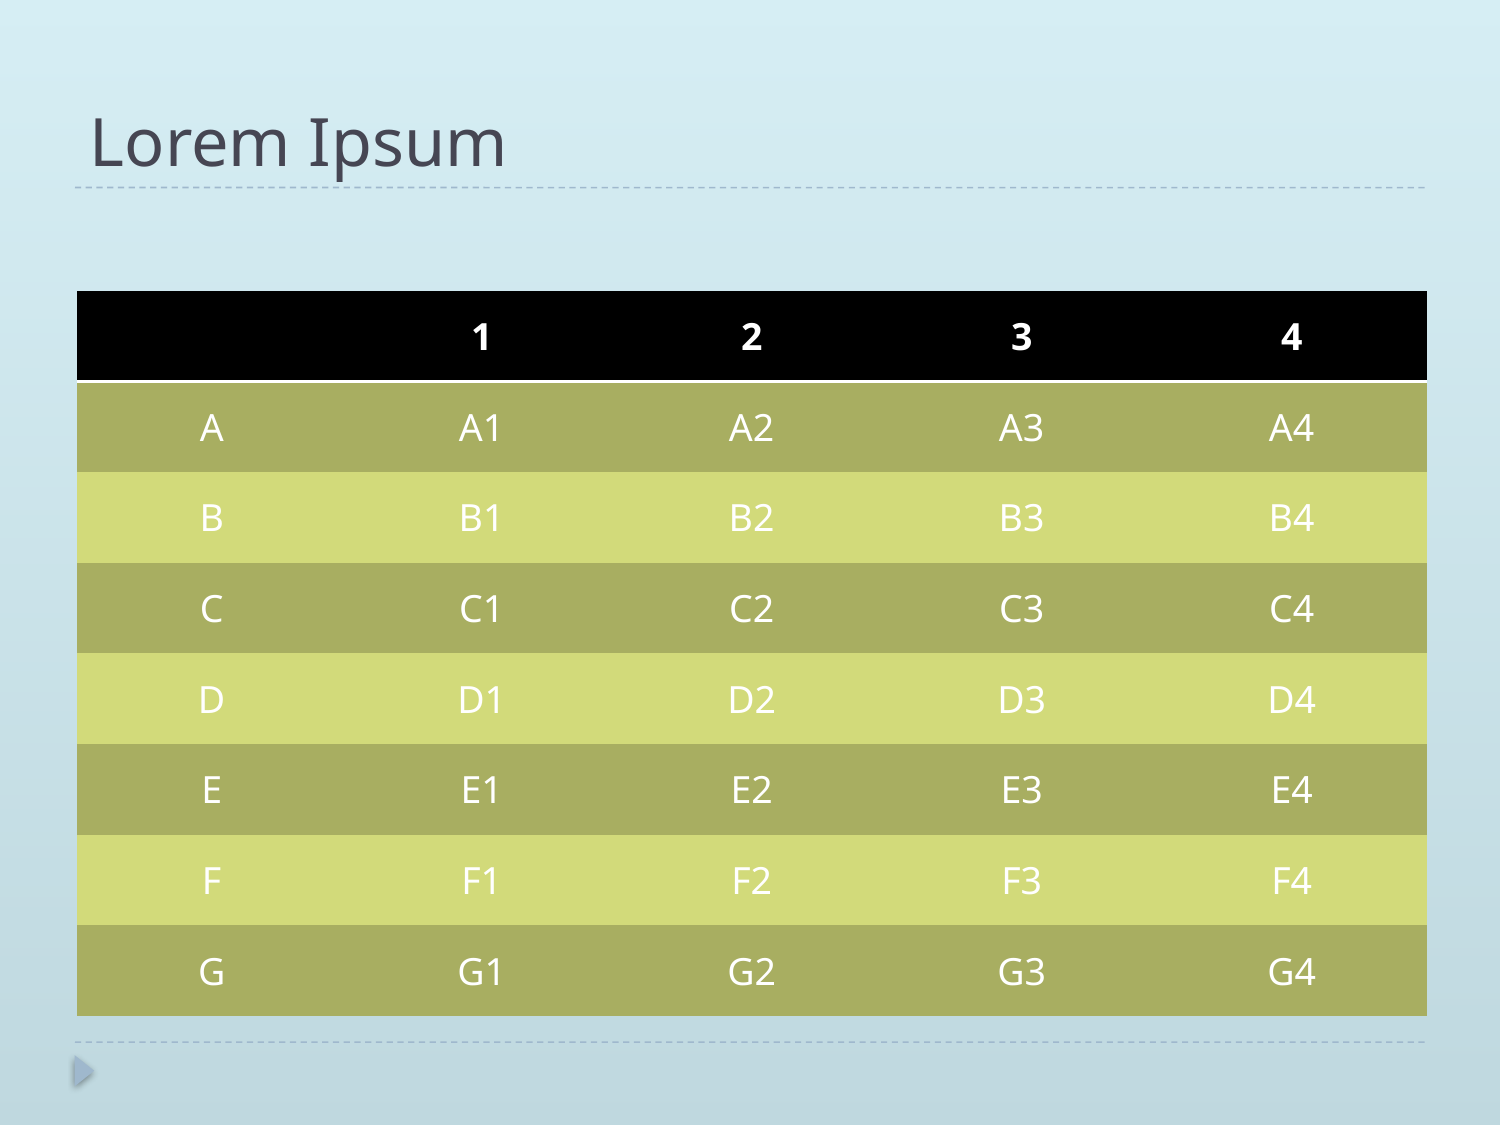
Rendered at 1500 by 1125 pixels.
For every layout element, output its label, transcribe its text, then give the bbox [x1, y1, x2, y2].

table_cell D2 [617, 653, 887, 744]
table_cell B2 [617, 472, 887, 563]
table_cell E [77, 744, 347, 835]
table_cell F4 [1157, 835, 1427, 925]
table_cell B4 [1157, 472, 1427, 563]
table_cell G [77, 925, 347, 1016]
table_cell A2 [617, 383, 887, 472]
table_cell C1 [347, 563, 617, 653]
table_header 1 [347, 291, 617, 380]
table_cell A1 [347, 383, 617, 472]
table_cell E3 [887, 744, 1157, 835]
table_cell F [77, 835, 347, 925]
table_cell C [77, 563, 347, 653]
table_cell G3 [887, 925, 1157, 1016]
table_cell A4 [1157, 383, 1427, 472]
table_header 3 [887, 291, 1157, 380]
table_cell A3 [887, 383, 1157, 472]
table_cell F2 [617, 835, 887, 925]
table_cell B3 [887, 472, 1157, 563]
table_cell G2 [617, 925, 887, 1016]
table_cell D1 [347, 653, 617, 744]
table_cell C2 [617, 563, 887, 653]
table_cell E2 [617, 744, 887, 835]
table_cell F3 [887, 835, 1157, 925]
table_header 4 [1157, 291, 1427, 380]
table_cell A [77, 383, 347, 472]
table_header 2 [617, 291, 887, 380]
table_cell E1 [347, 744, 617, 835]
table_cell E4 [1157, 744, 1427, 835]
table_cell C4 [1157, 563, 1427, 653]
table_cell G1 [347, 925, 617, 1016]
table_header [77, 291, 347, 380]
table_cell D [77, 653, 347, 744]
table_cell F1 [347, 835, 617, 925]
table_cell D3 [887, 653, 1157, 744]
table_cell B1 [347, 472, 617, 563]
table_cell G4 [1157, 925, 1427, 1016]
table_cell C3 [887, 563, 1157, 653]
table_cell D4 [1157, 653, 1427, 744]
table_cell B [77, 472, 347, 563]
title Lorem Ipsum [75, 24, 1425, 188]
